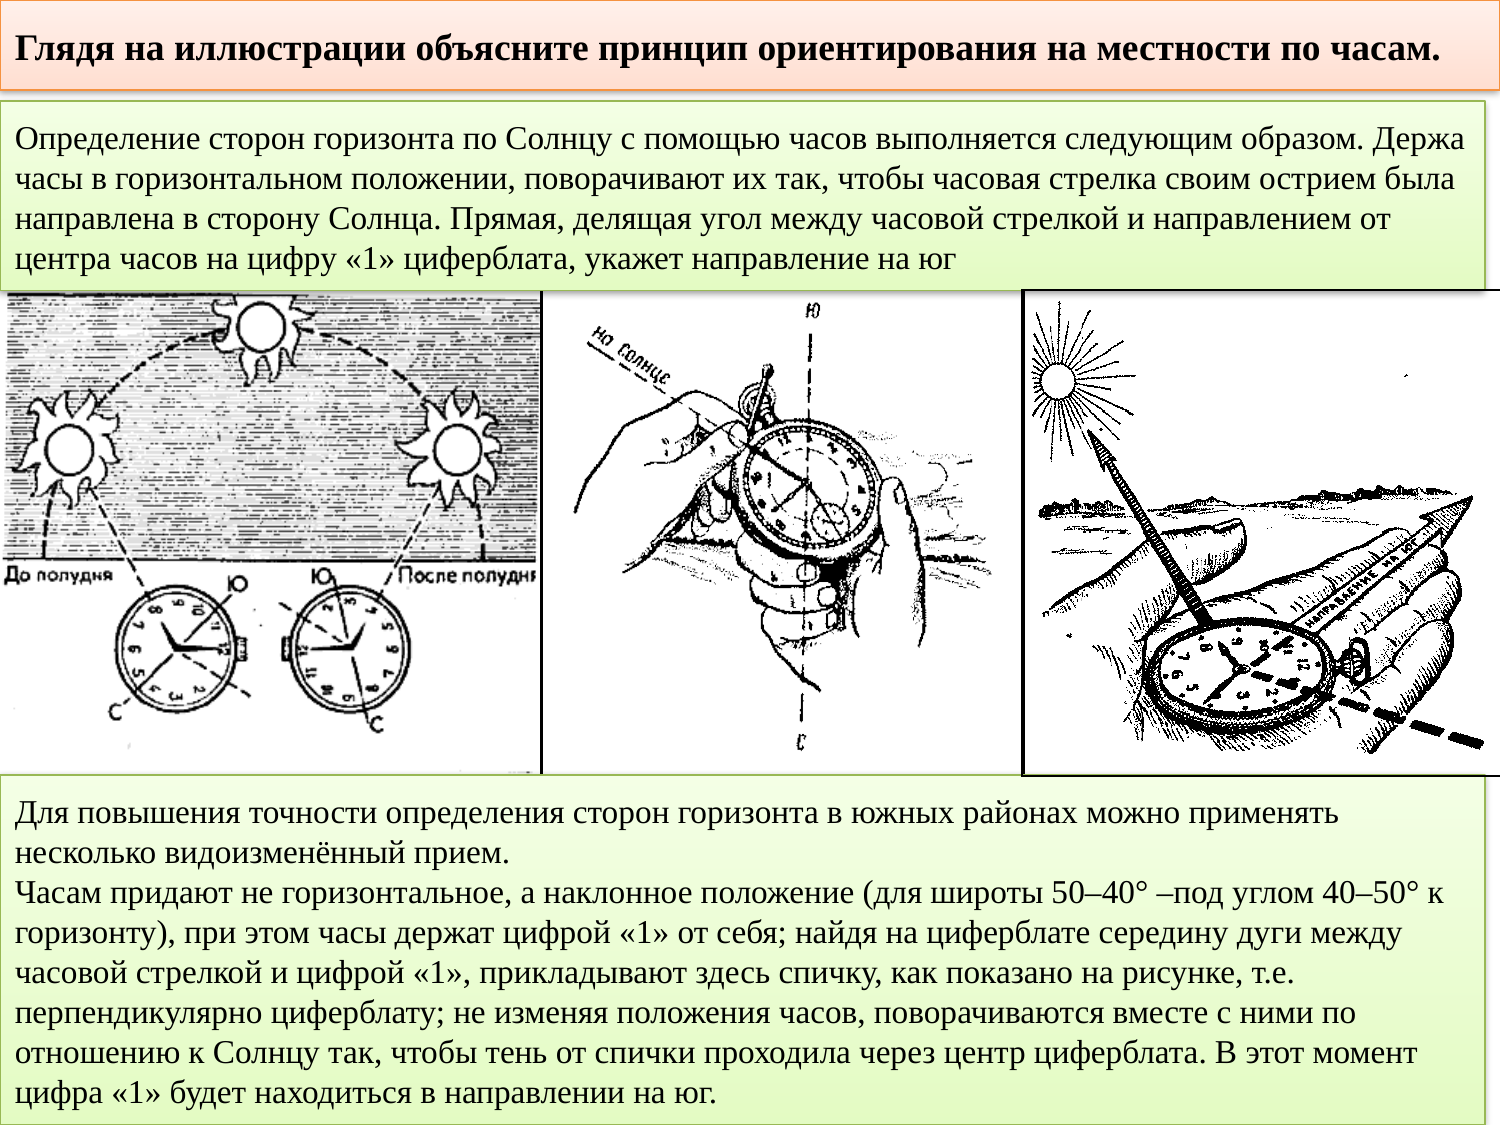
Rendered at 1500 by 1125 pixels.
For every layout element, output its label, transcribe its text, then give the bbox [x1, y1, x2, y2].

text_box Определение сторон горизонта по Солнцу с помощью часов выполняется следующим образом. Держа часы в горизонтальном положении, поворачивают их так, чтобы часовая стрелка своим острием была направлена в сторону Солнца. Прямая, делящая угол между часовой стрелкой и направлением от центра часов на цифру «1» циферблата, укажет направление на юг [0, 100, 1486, 289]
text_box Для повышения точности определения сторон горизонта в южных районах можно применять несколько видоизменённый прием. Часам придают не горизонтальное, а наклонное положение (для широты 50‒40° ‒под углом 40‒50° к горизонту), при этом часы держат цифрой «1» от себя; найдя на циферблате середину дуги между часовой стрелкой и цифрой «1», прикладывают здесь спичку, как показано на рисунке, т.е. перпендикулярно циферблату; не изменяя положения часов, поворачиваются вместе c ними по отношению к Солнцу так, чтобы тень от спички проходила через центр циферблата. В этот момент цифра «1» будет находиться в направлении на юг. [0, 784, 1486, 1125]
picture [0, 290, 1500, 776]
text_box Глядя на иллюстрации объясните принцип ориентирования на местности по часам. [0, 0, 1500, 91]
